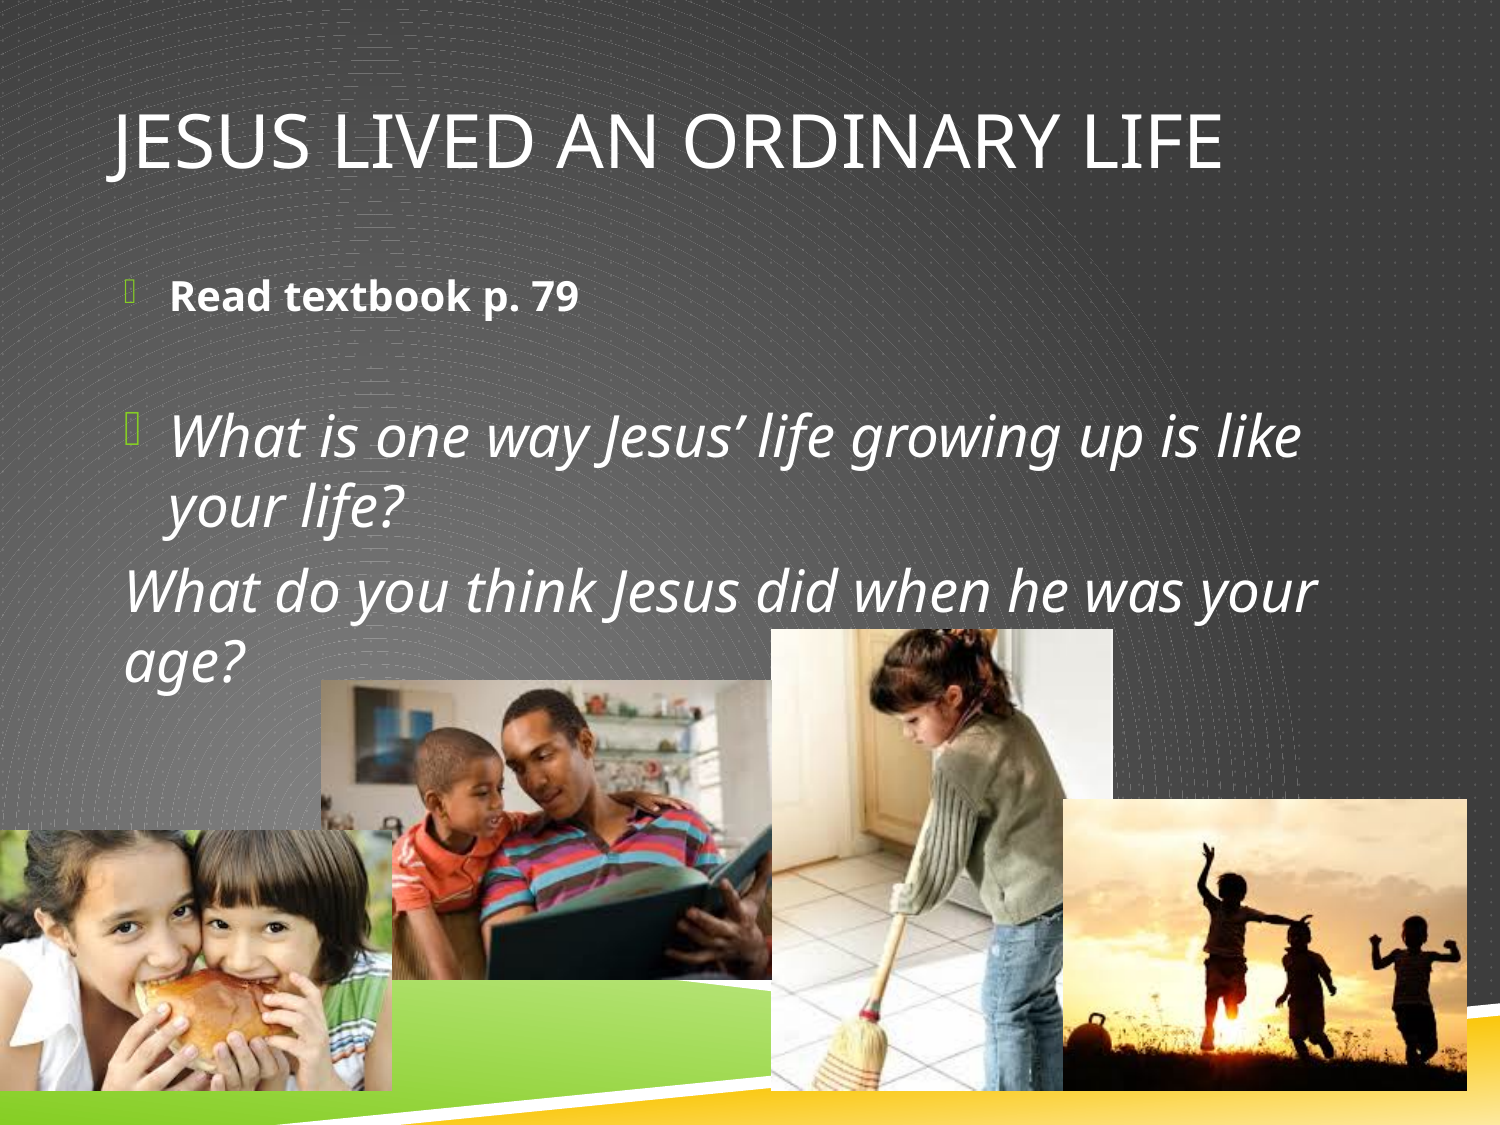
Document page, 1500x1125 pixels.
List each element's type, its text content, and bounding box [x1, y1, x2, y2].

picture [0, 629, 1467, 1092]
list Read textbook p. 79 What is one way Jesus’ life growing up is like your life? What do you think Jesus did when he was your age? [112, 262, 1388, 604]
title Jesus lived an ordinary life [112, 45, 1388, 233]
